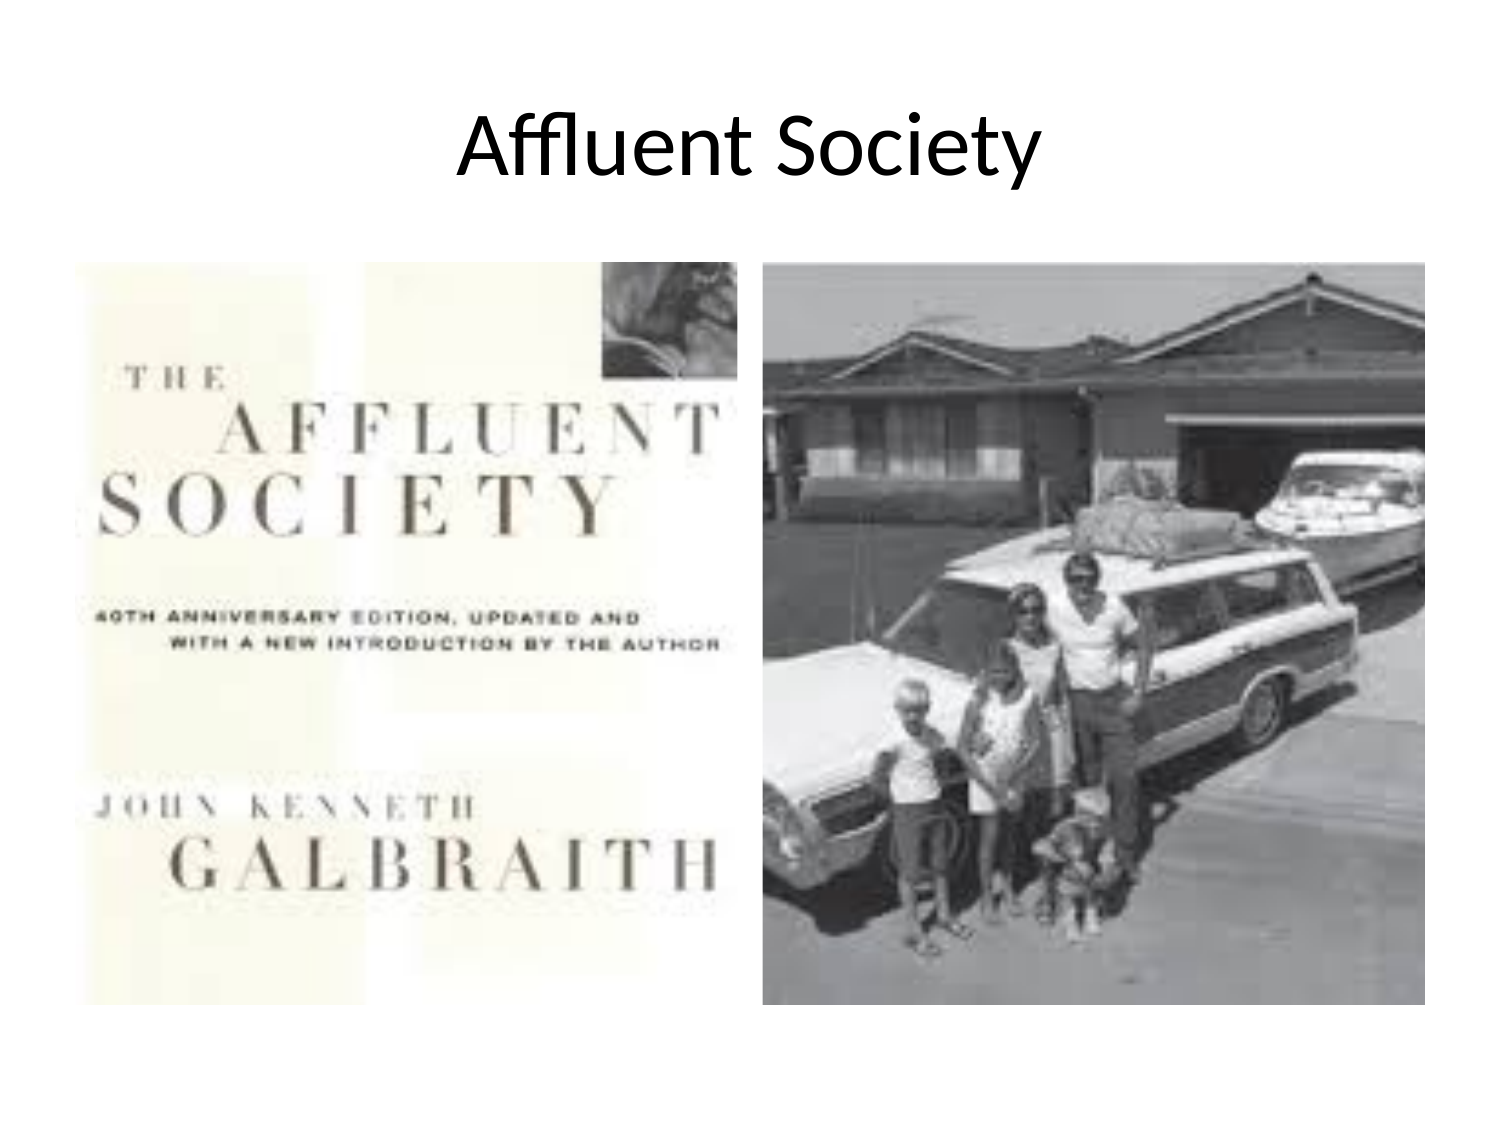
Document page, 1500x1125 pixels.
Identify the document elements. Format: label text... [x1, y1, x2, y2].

title Affluent Society [75, 45, 1425, 233]
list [74, 262, 738, 1006]
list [762, 262, 1426, 1006]
